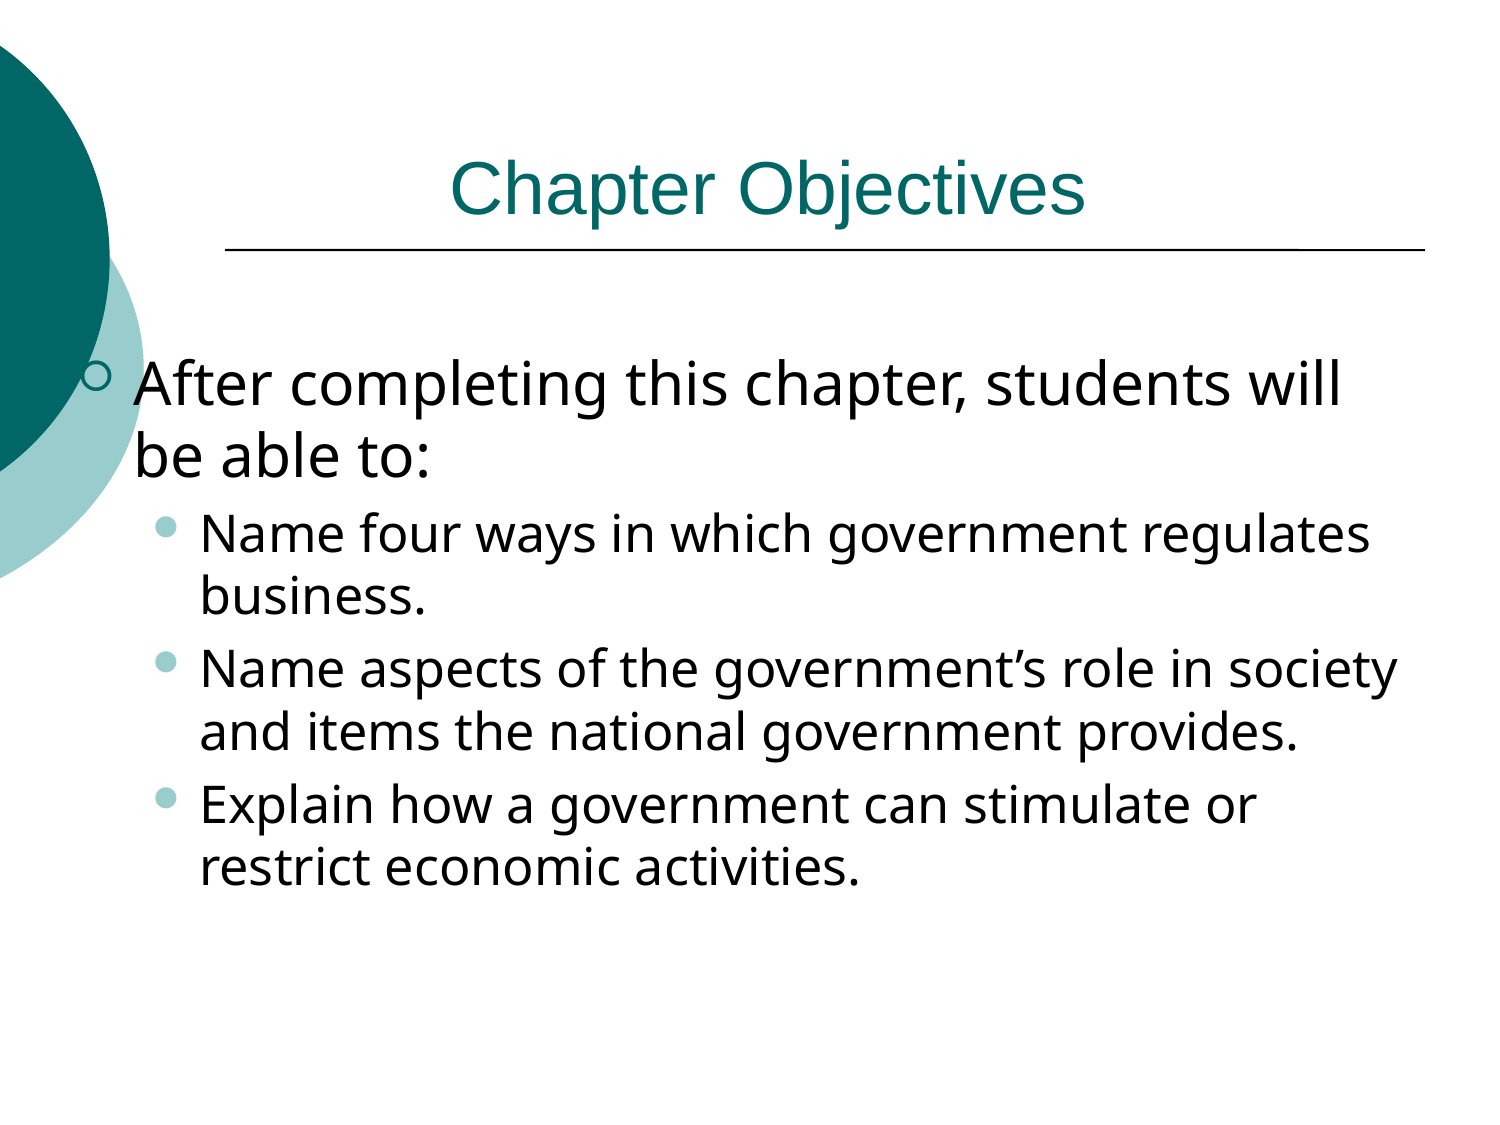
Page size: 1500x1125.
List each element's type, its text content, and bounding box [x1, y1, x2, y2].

title Chapter Objectives [224, 49, 1425, 237]
list After completing this chapter, students will be able to: Name four ways in which government regulates business. Name aspects of the government’s role in society and items the national government provides. Explain how a government can stimulate or restrict economic activities. [62, 337, 1425, 1038]
